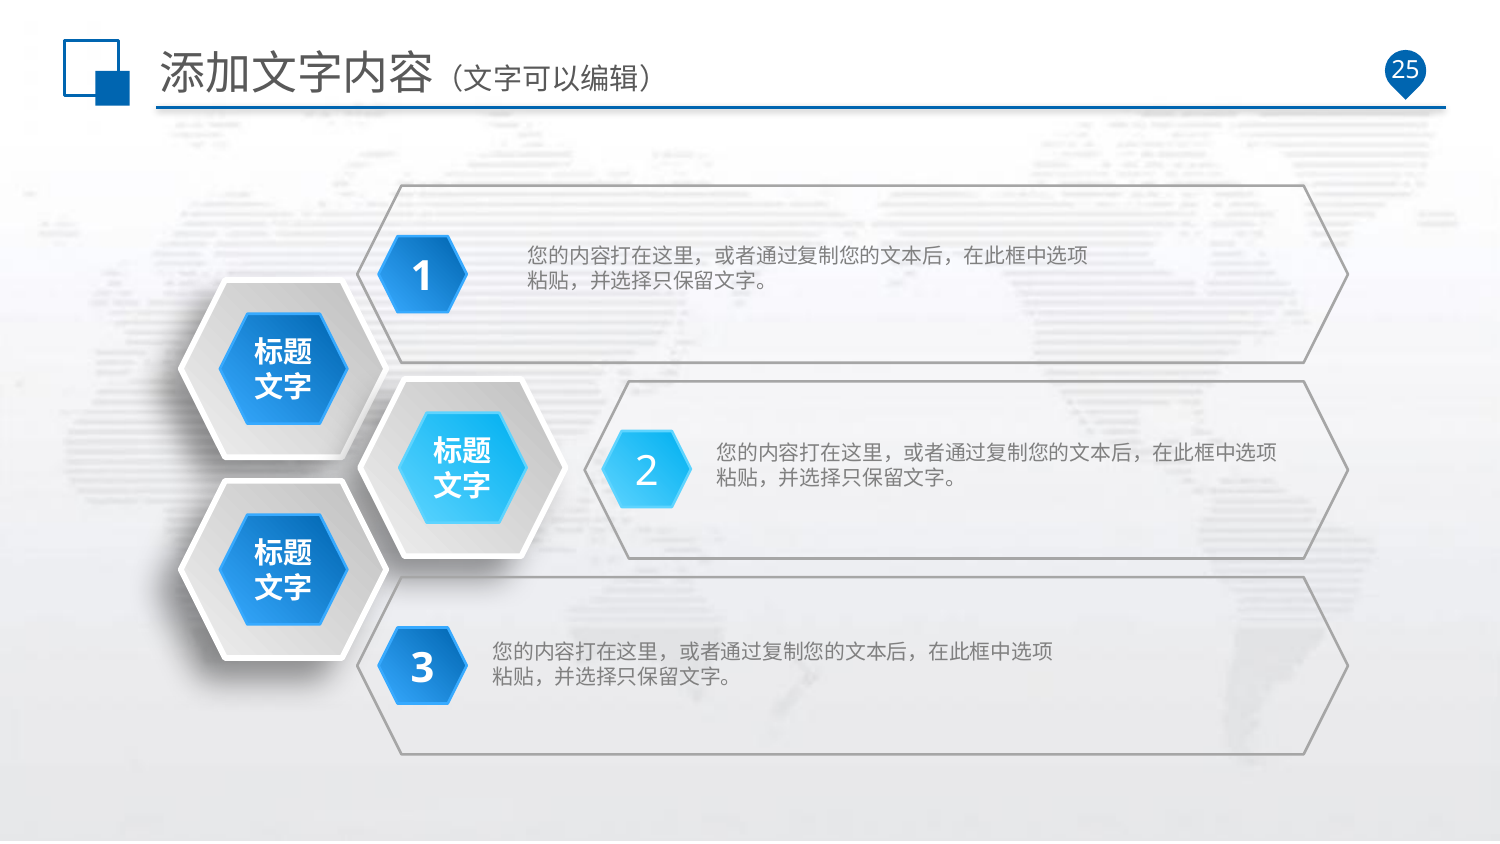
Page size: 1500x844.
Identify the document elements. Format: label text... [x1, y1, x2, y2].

text_box [582, 379, 1350, 561]
text_box 标题 文字 [217, 311, 350, 426]
text_box [178, 278, 389, 460]
text_box [355, 575, 1350, 757]
text_box 标题 文字 [217, 512, 350, 627]
text_box [358, 376, 568, 559]
slide_number 25 [1305, 45, 1500, 96]
text_box 标题 文字 [397, 410, 529, 525]
text_box [355, 183, 1350, 365]
text_box [178, 478, 389, 661]
picture [0, 0, 1500, 841]
text_box 您的内容打在这里，或者通过复制您的文本后，在此框中选项粘贴，并选择只保留文字。 [696, 429, 1317, 500]
title 添加文字内容（文字可以编辑） [148, 43, 1117, 99]
